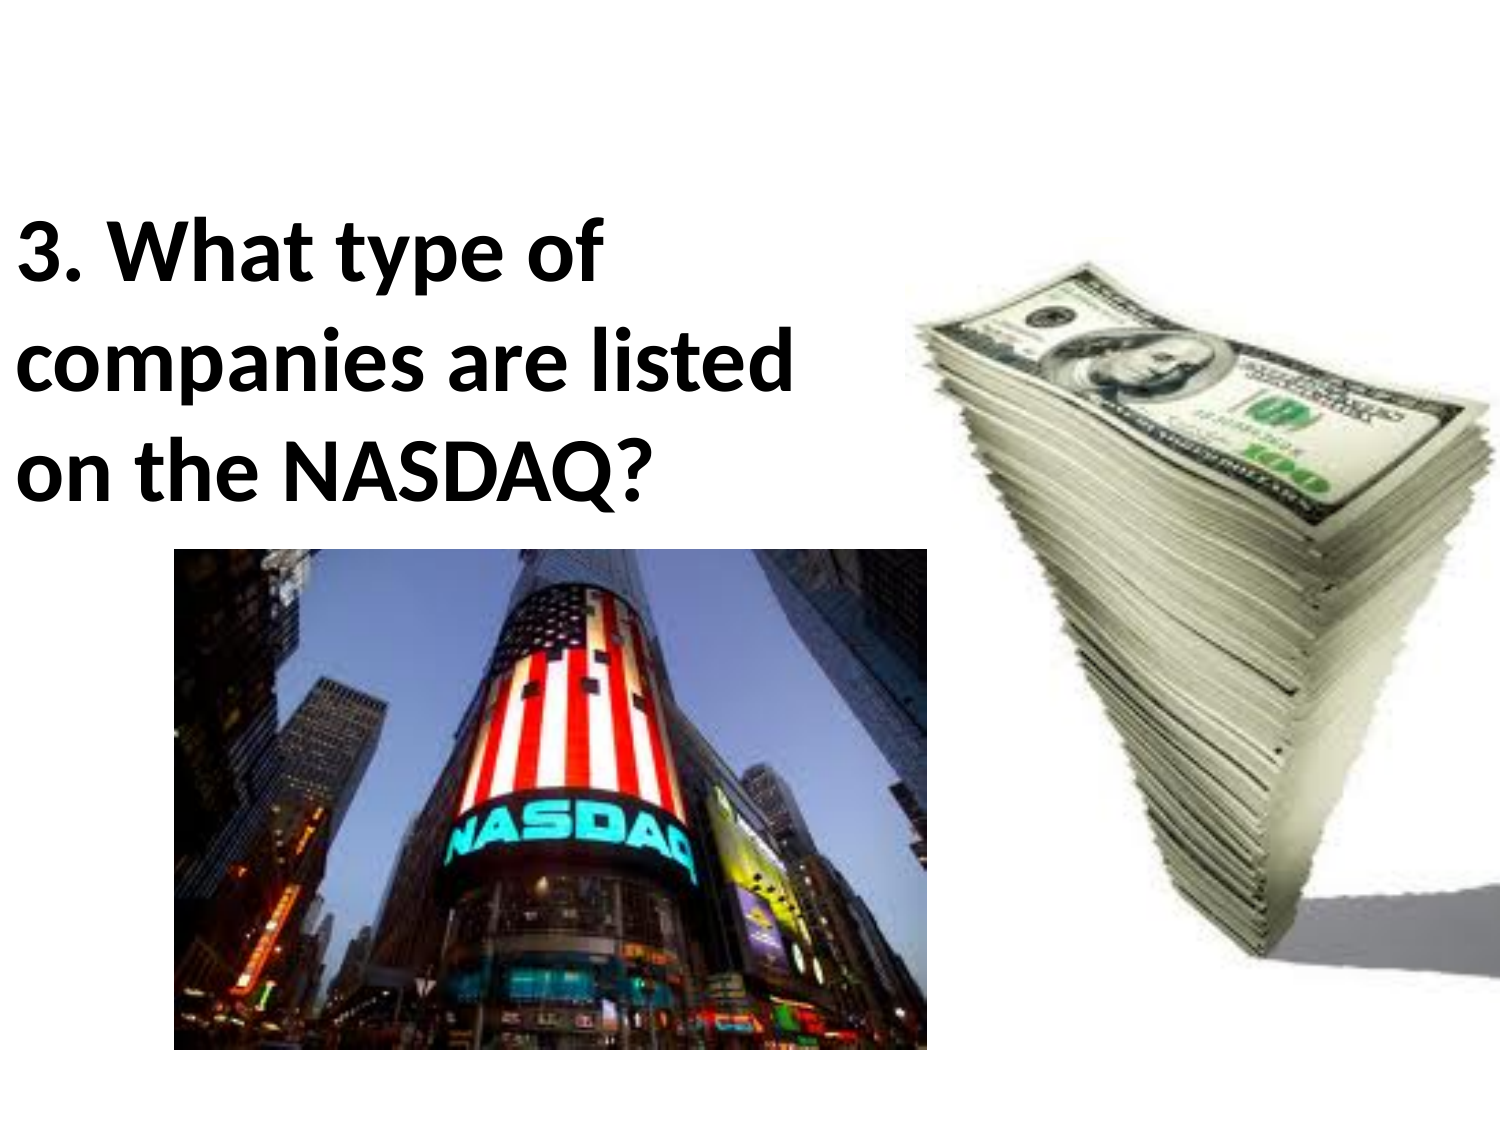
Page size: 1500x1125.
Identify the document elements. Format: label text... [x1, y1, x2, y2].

title 3. What type of companies are listed on the NASDAQ? [0, 24, 925, 1125]
picture [174, 237, 1500, 1051]
